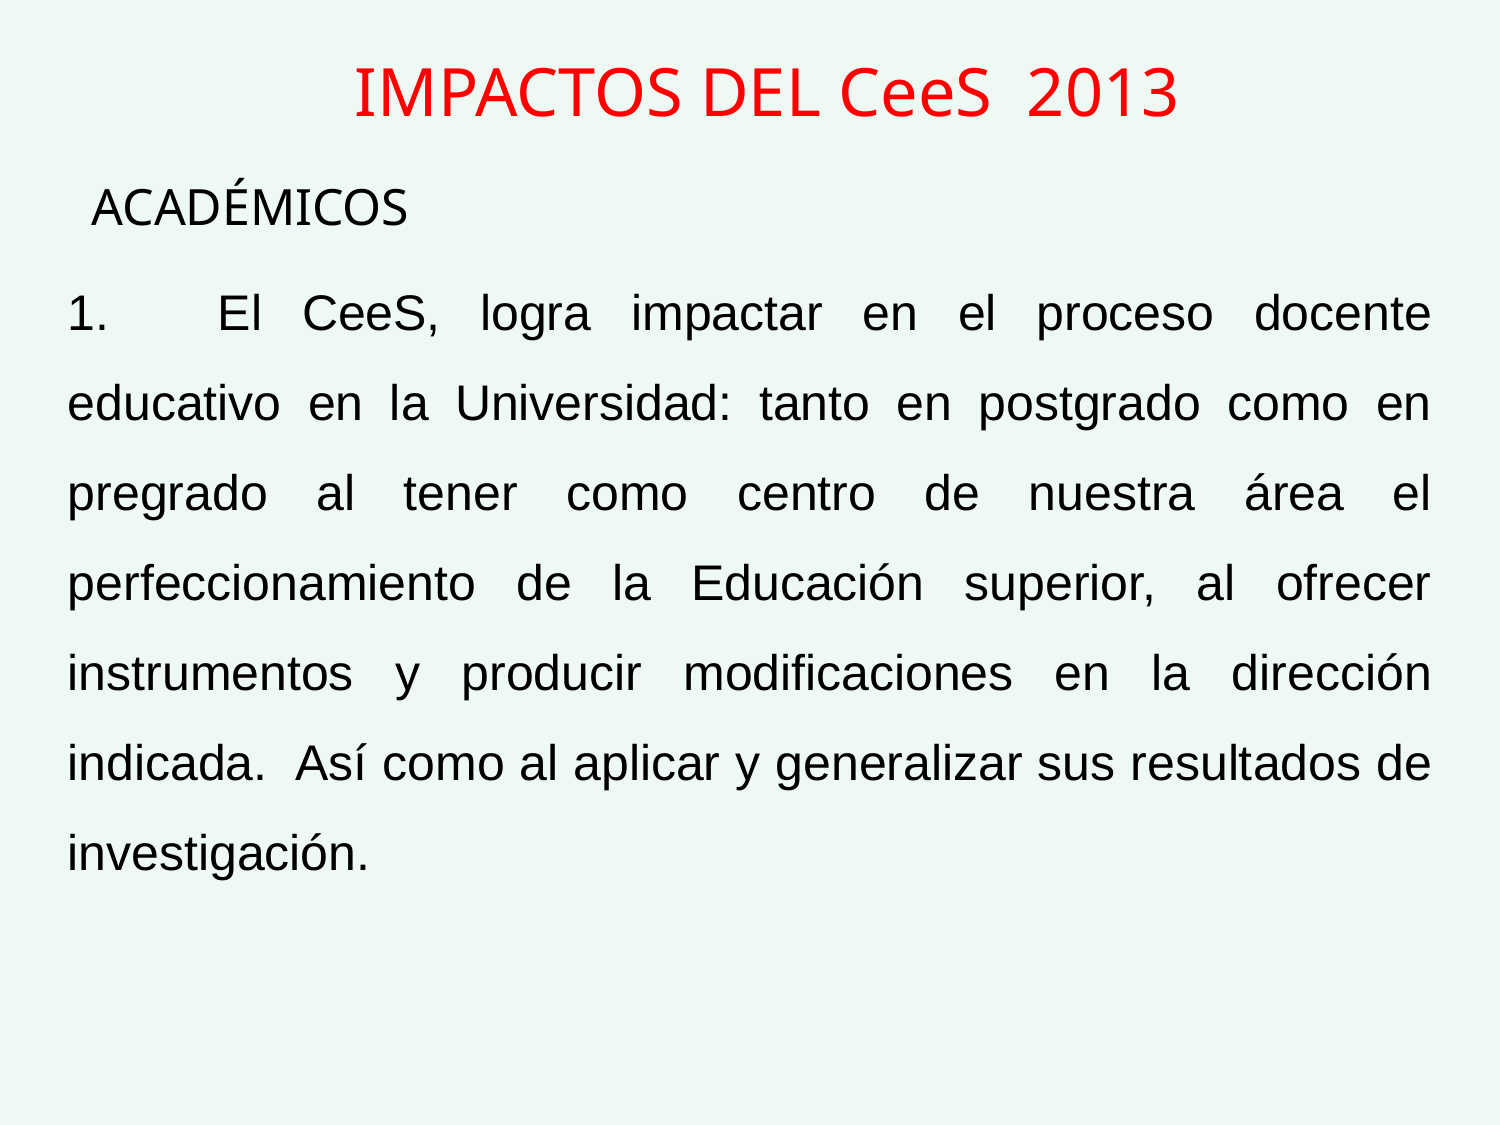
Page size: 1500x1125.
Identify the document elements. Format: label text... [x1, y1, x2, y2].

text_box 1. El CeeS, logra impactar en el proceso docente educativo en la Universidad: tanto en postgrado como en pregrado al tener como centro de nuestra área el perfeccionamiento de la Educación superior, al ofrecer instrumentos y producir modificaciones en la dirección indicada. Así como al aplicar y generalizar sus resultados de investigación. [53, 243, 1447, 889]
text_box IMPACTOS DEL CeeS 2013 [206, 42, 1330, 138]
text_box ACADÉMICOS [76, 167, 467, 243]
